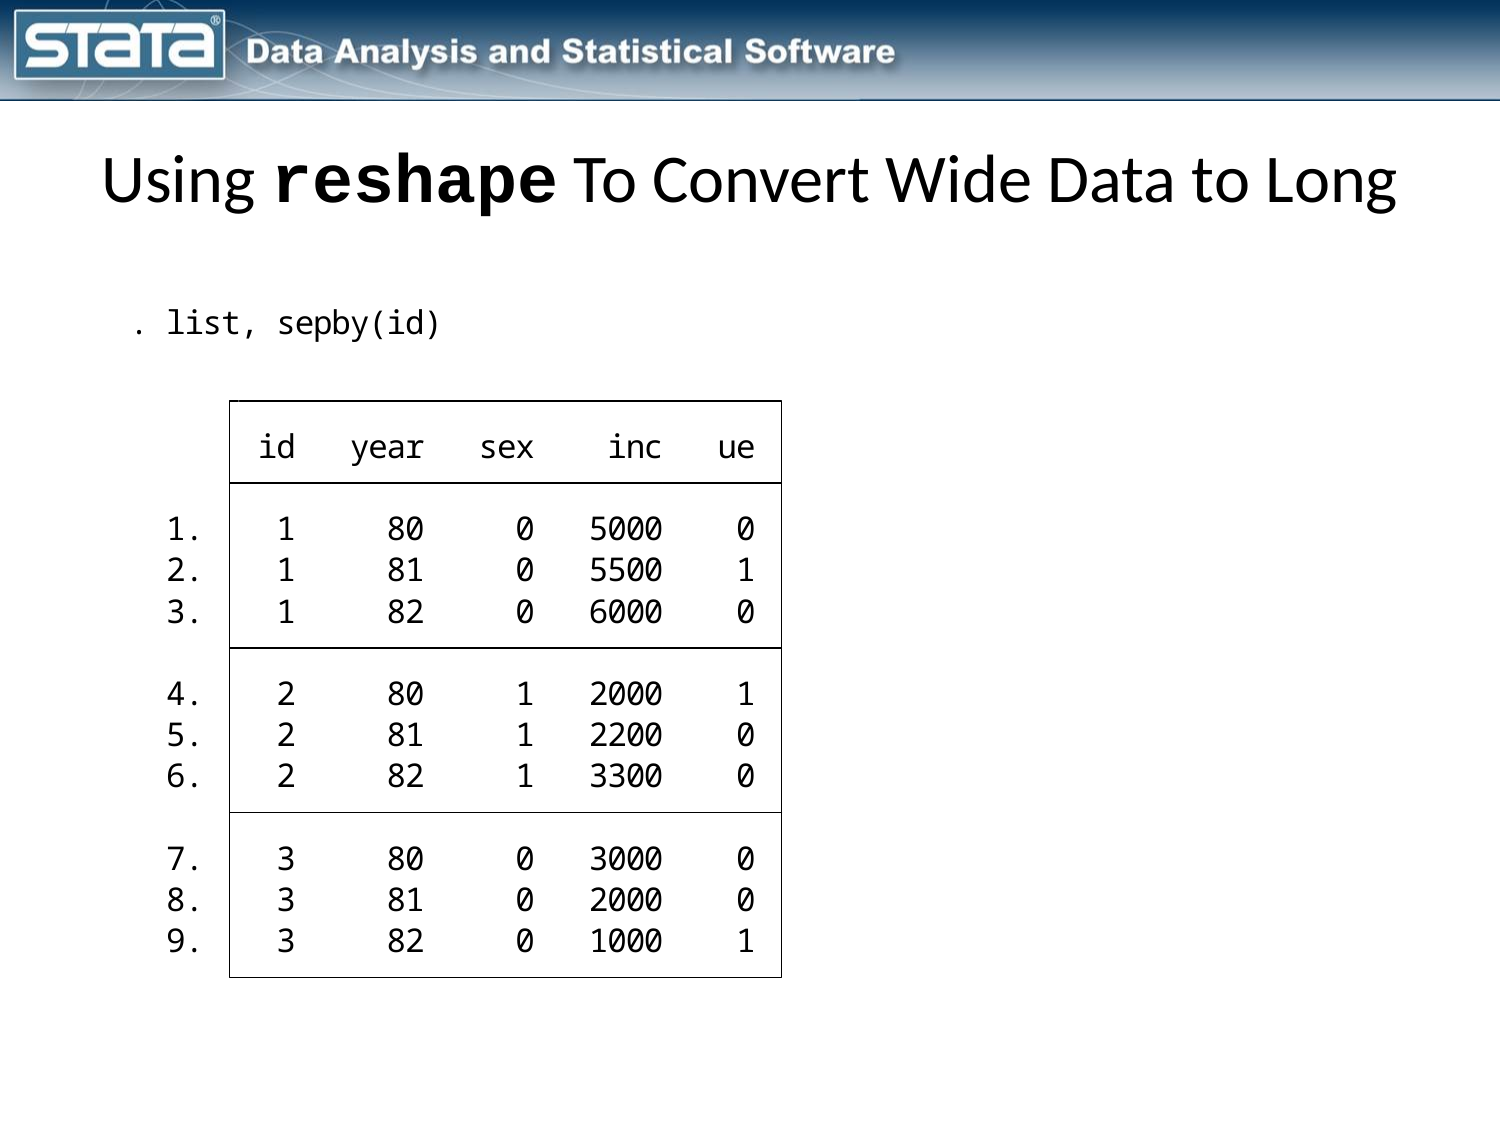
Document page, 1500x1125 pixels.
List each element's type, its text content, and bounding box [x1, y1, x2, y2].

title Using reshape To Convert Wide Data to Long [0, 99, 1500, 250]
picture [0, 0, 1500, 99]
picture [124, 299, 839, 1001]
